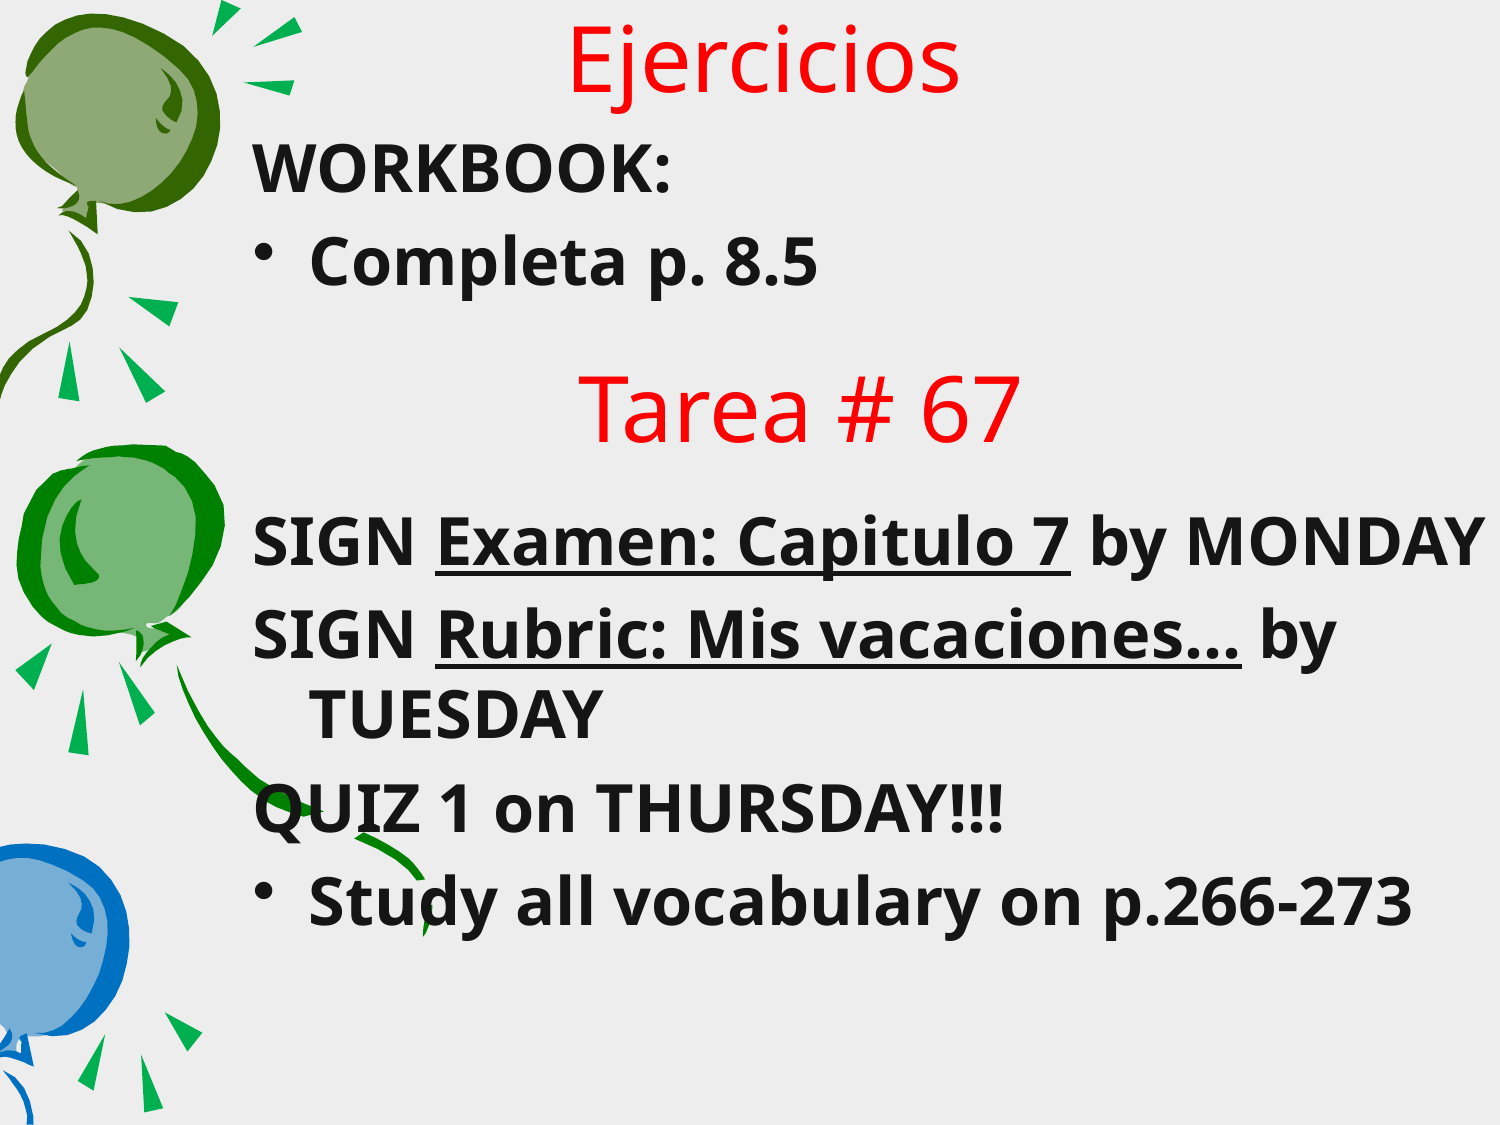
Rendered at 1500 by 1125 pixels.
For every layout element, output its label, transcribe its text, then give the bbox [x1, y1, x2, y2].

text_box Tarea # 67 [124, 324, 1478, 470]
list WORKBOOK: Completa p. 8.5 SIGN Examen: Capitulo 7 by MONDAY SIGN Rubric: Mis vacaciones… by TUESDAY QUIZ 1 on THURSDAY!!! Study all vocabulary on p.266-273 [237, 24, 1500, 963]
text_box Ejercicios [99, 0, 1453, 120]
